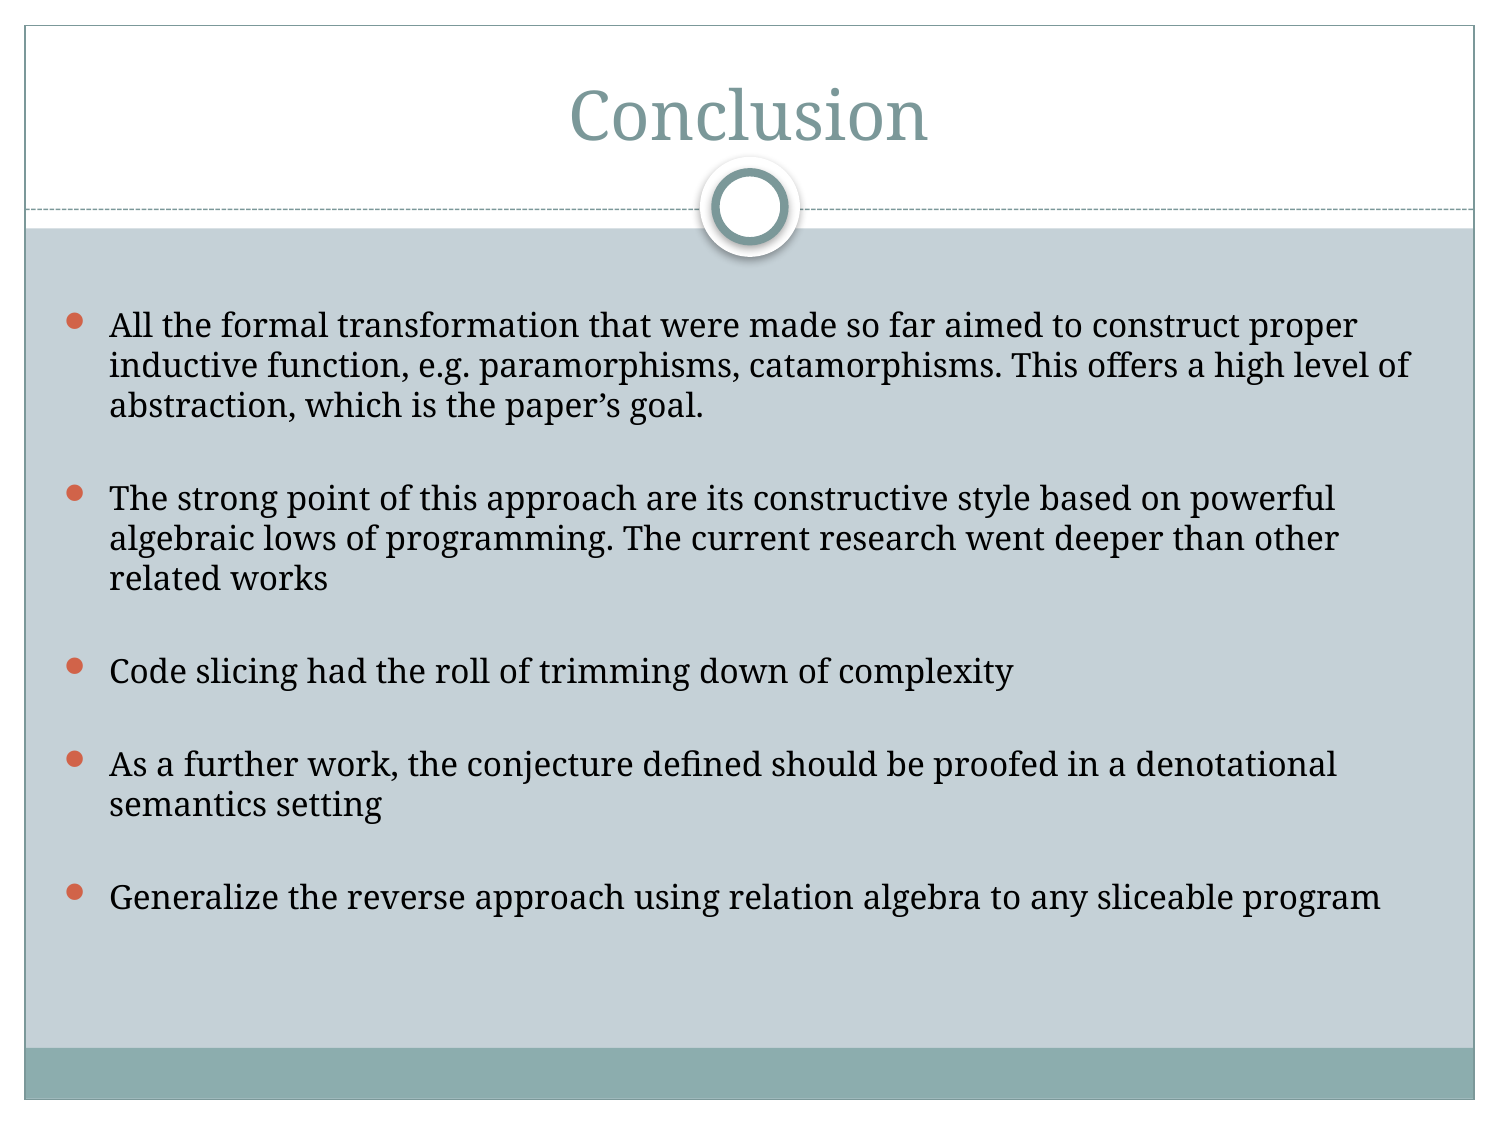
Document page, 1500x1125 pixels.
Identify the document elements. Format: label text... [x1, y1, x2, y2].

title Conclusion [49, 37, 1450, 162]
list All the formal transformation that were made so far aimed to construct proper inductive function, e.g. paramorphisms, catamorphisms. This offers a high level of abstraction, which is the paper’s goal. The strong point of this approach are its constructive style based on powerful algebraic lows of programming. The current research went deeper than other related works Code slicing had the roll of trimming down of complexity As a further work, the conjecture defined should be proofed in a denotational semantics setting Generalize the reverse approach using relation algebra to any sliceable program [49, 250, 1445, 1001]
